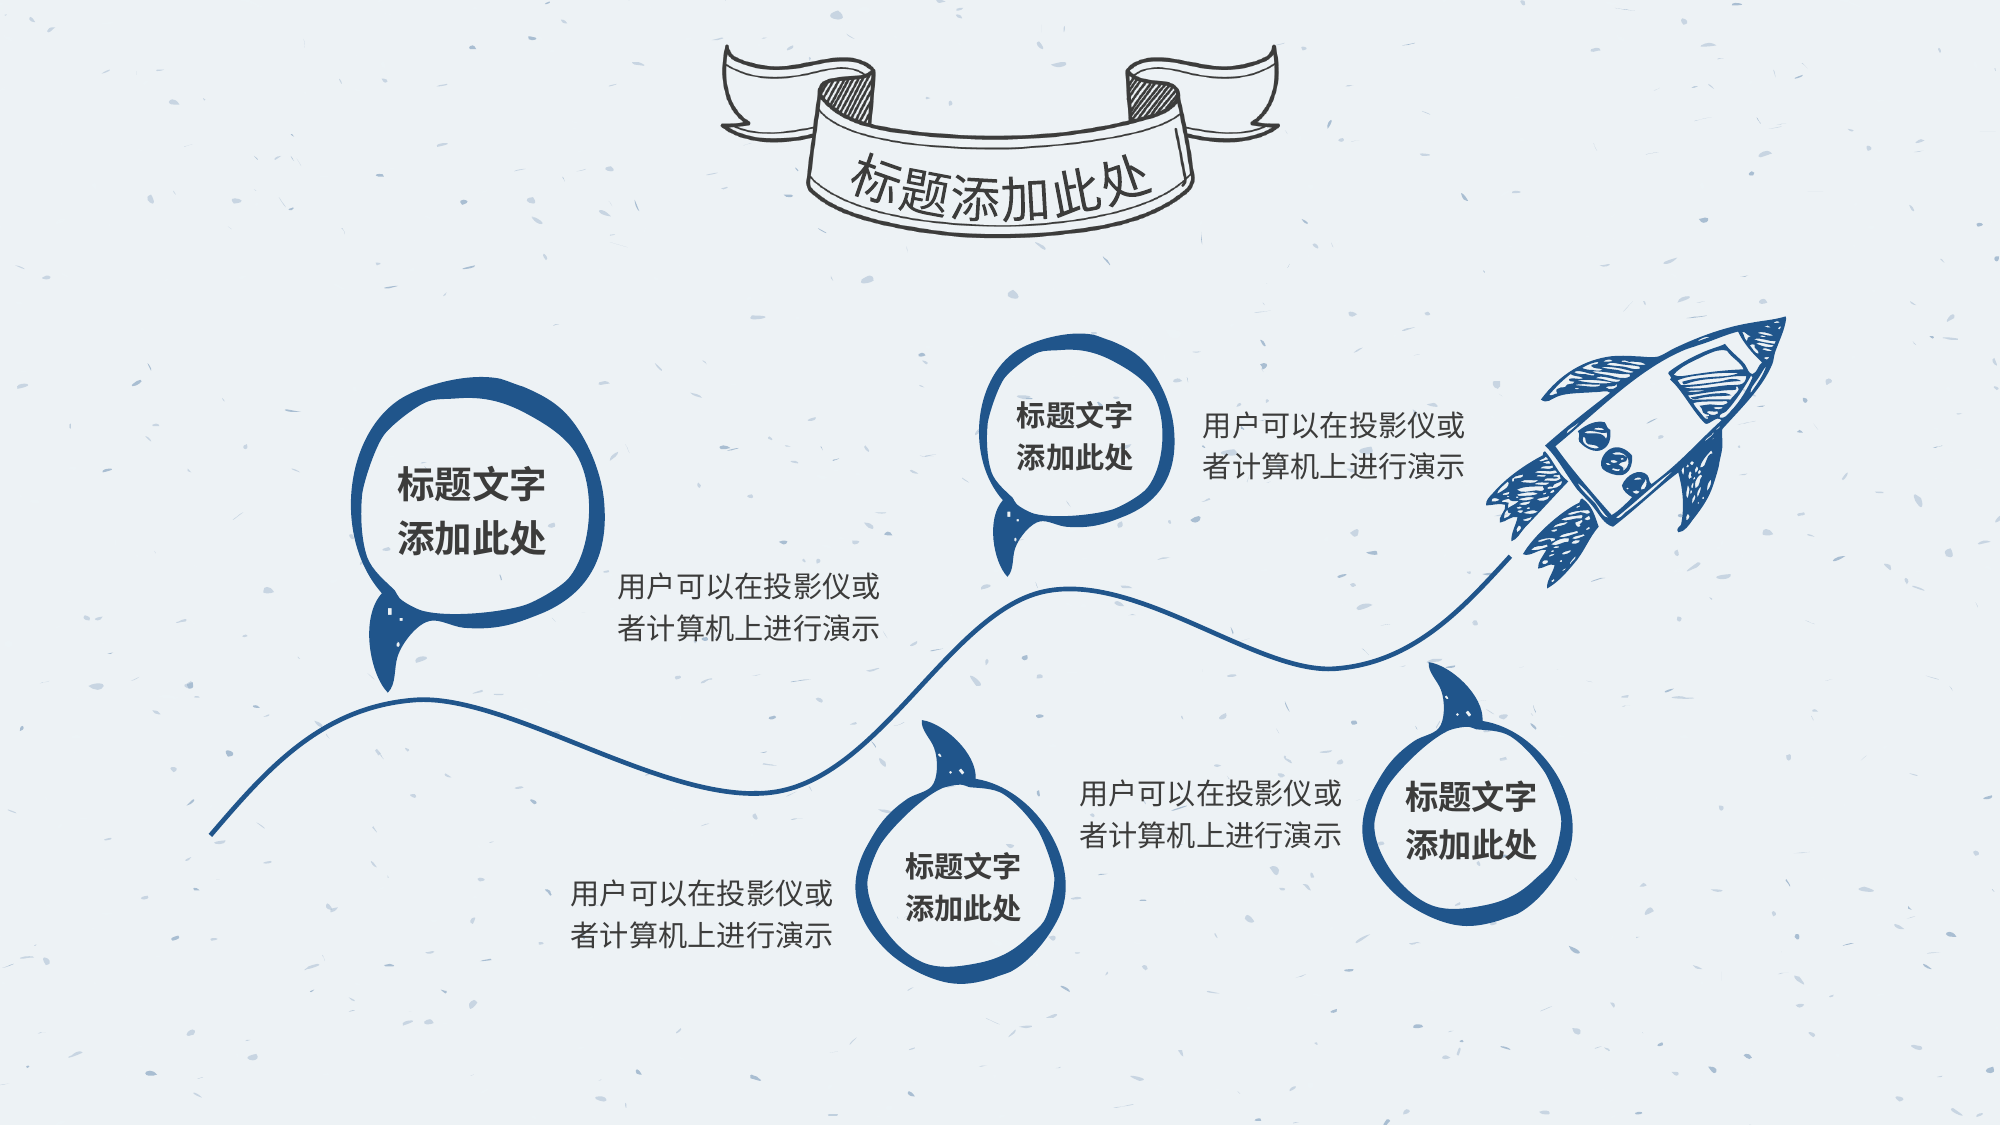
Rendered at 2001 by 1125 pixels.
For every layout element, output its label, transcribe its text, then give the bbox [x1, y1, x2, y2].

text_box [965, 329, 1180, 577]
text_box 用户可以在投影仪或者计算机上进行演示 [1062, 836, 1346, 860]
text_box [210, 316, 1787, 836]
text_box 用户可以在投影仪或者计算机上进行演示 [542, 860, 839, 960]
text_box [333, 371, 611, 693]
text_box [1346, 675, 1569, 933]
picture [720, 44, 1280, 239]
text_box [839, 733, 1062, 991]
